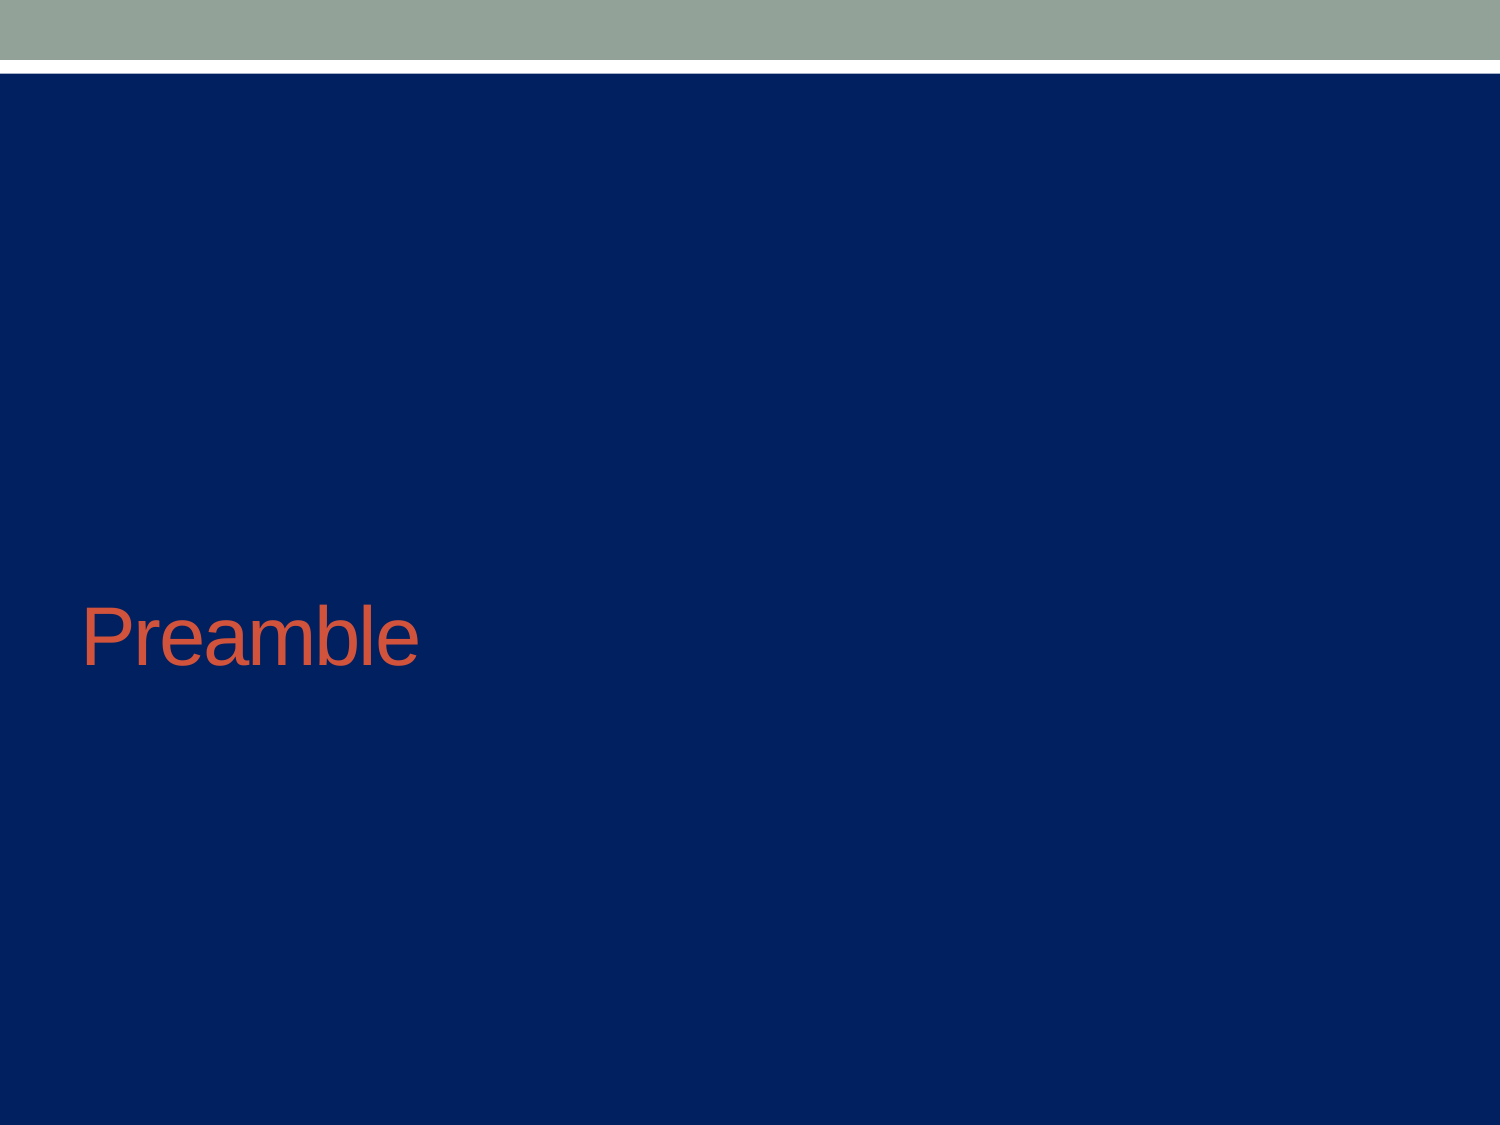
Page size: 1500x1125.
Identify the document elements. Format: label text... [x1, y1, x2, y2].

title Preamble [64, 550, 1415, 714]
